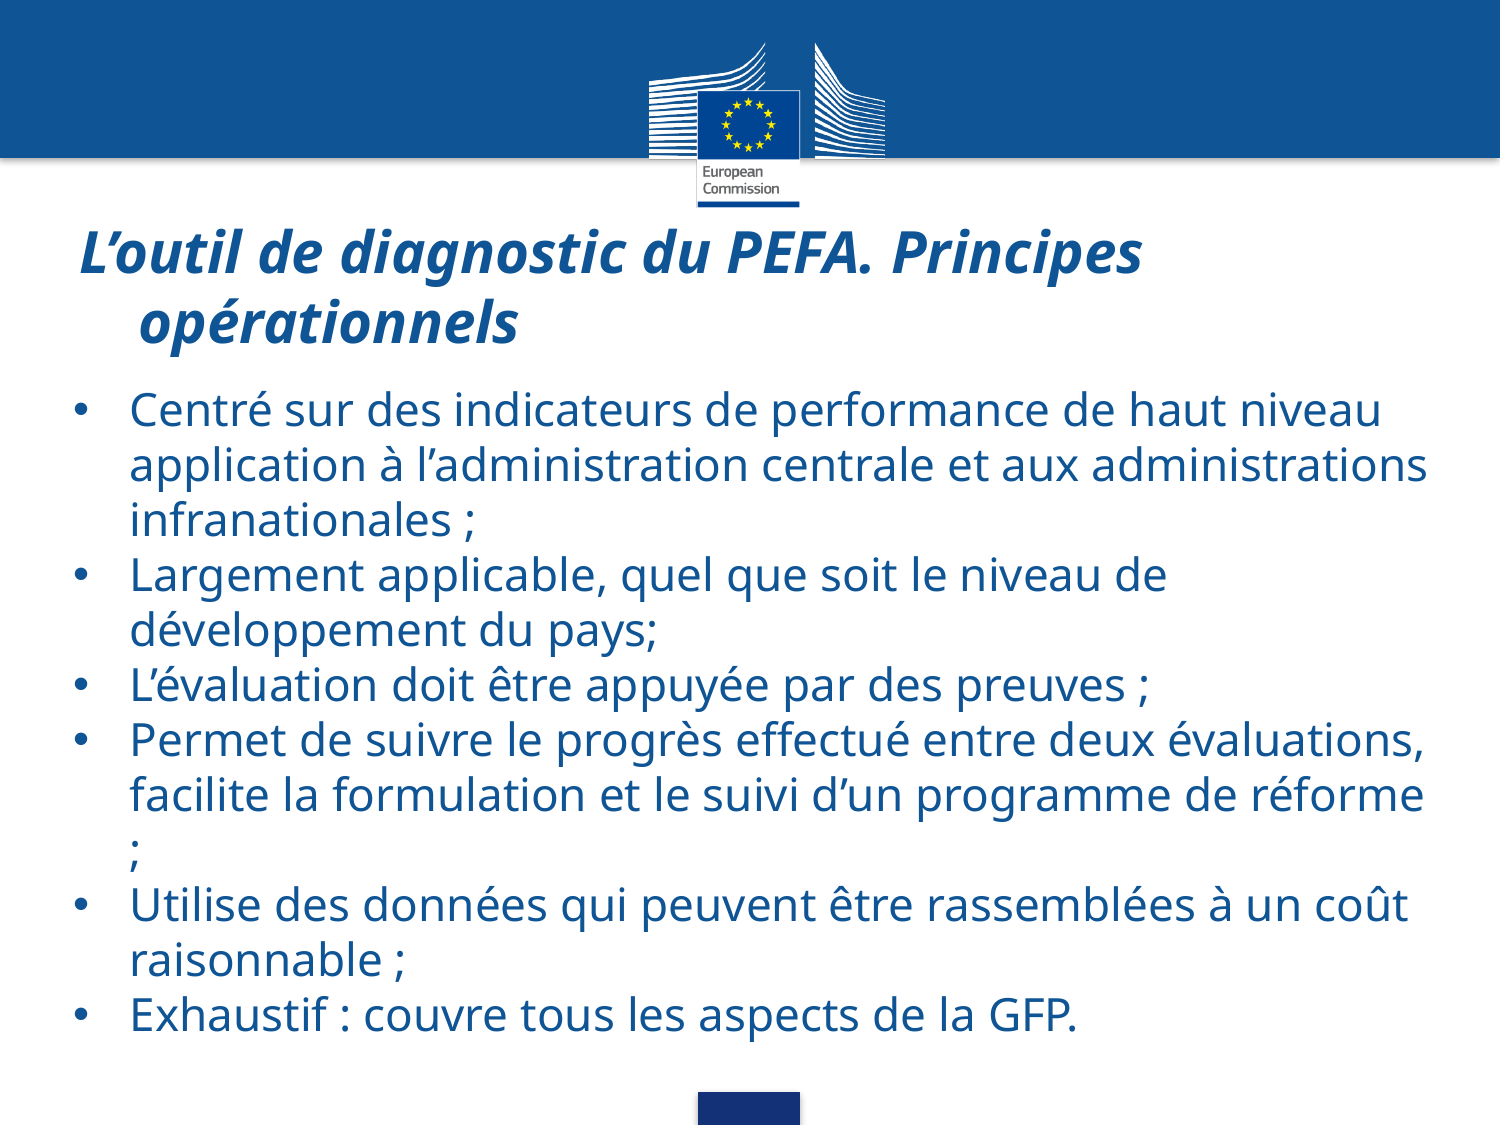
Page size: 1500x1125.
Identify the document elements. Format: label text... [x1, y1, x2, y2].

list Centré sur des indicateurs de performance de haut niveau application à l’administration centrale et aux administrations infranationales ; Largement applicable, quel que soit le niveau de développement du pays; L’évaluation doit être appuyée par des preuves ; Permet de suivre le progrès effectué entre deux évaluations, facilite la formulation et le suivi d’un programme de réforme ; Utilise des données qui peuvent être rassemblées à un coût raisonnable ; Exhaustif : couvre tous les aspects de la GFP. 22 [27, 373, 1453, 1125]
picture [649, 42, 885, 208]
text_box L’outil de diagnostic du PEFA. Principes opérationnels [64, 231, 1415, 339]
